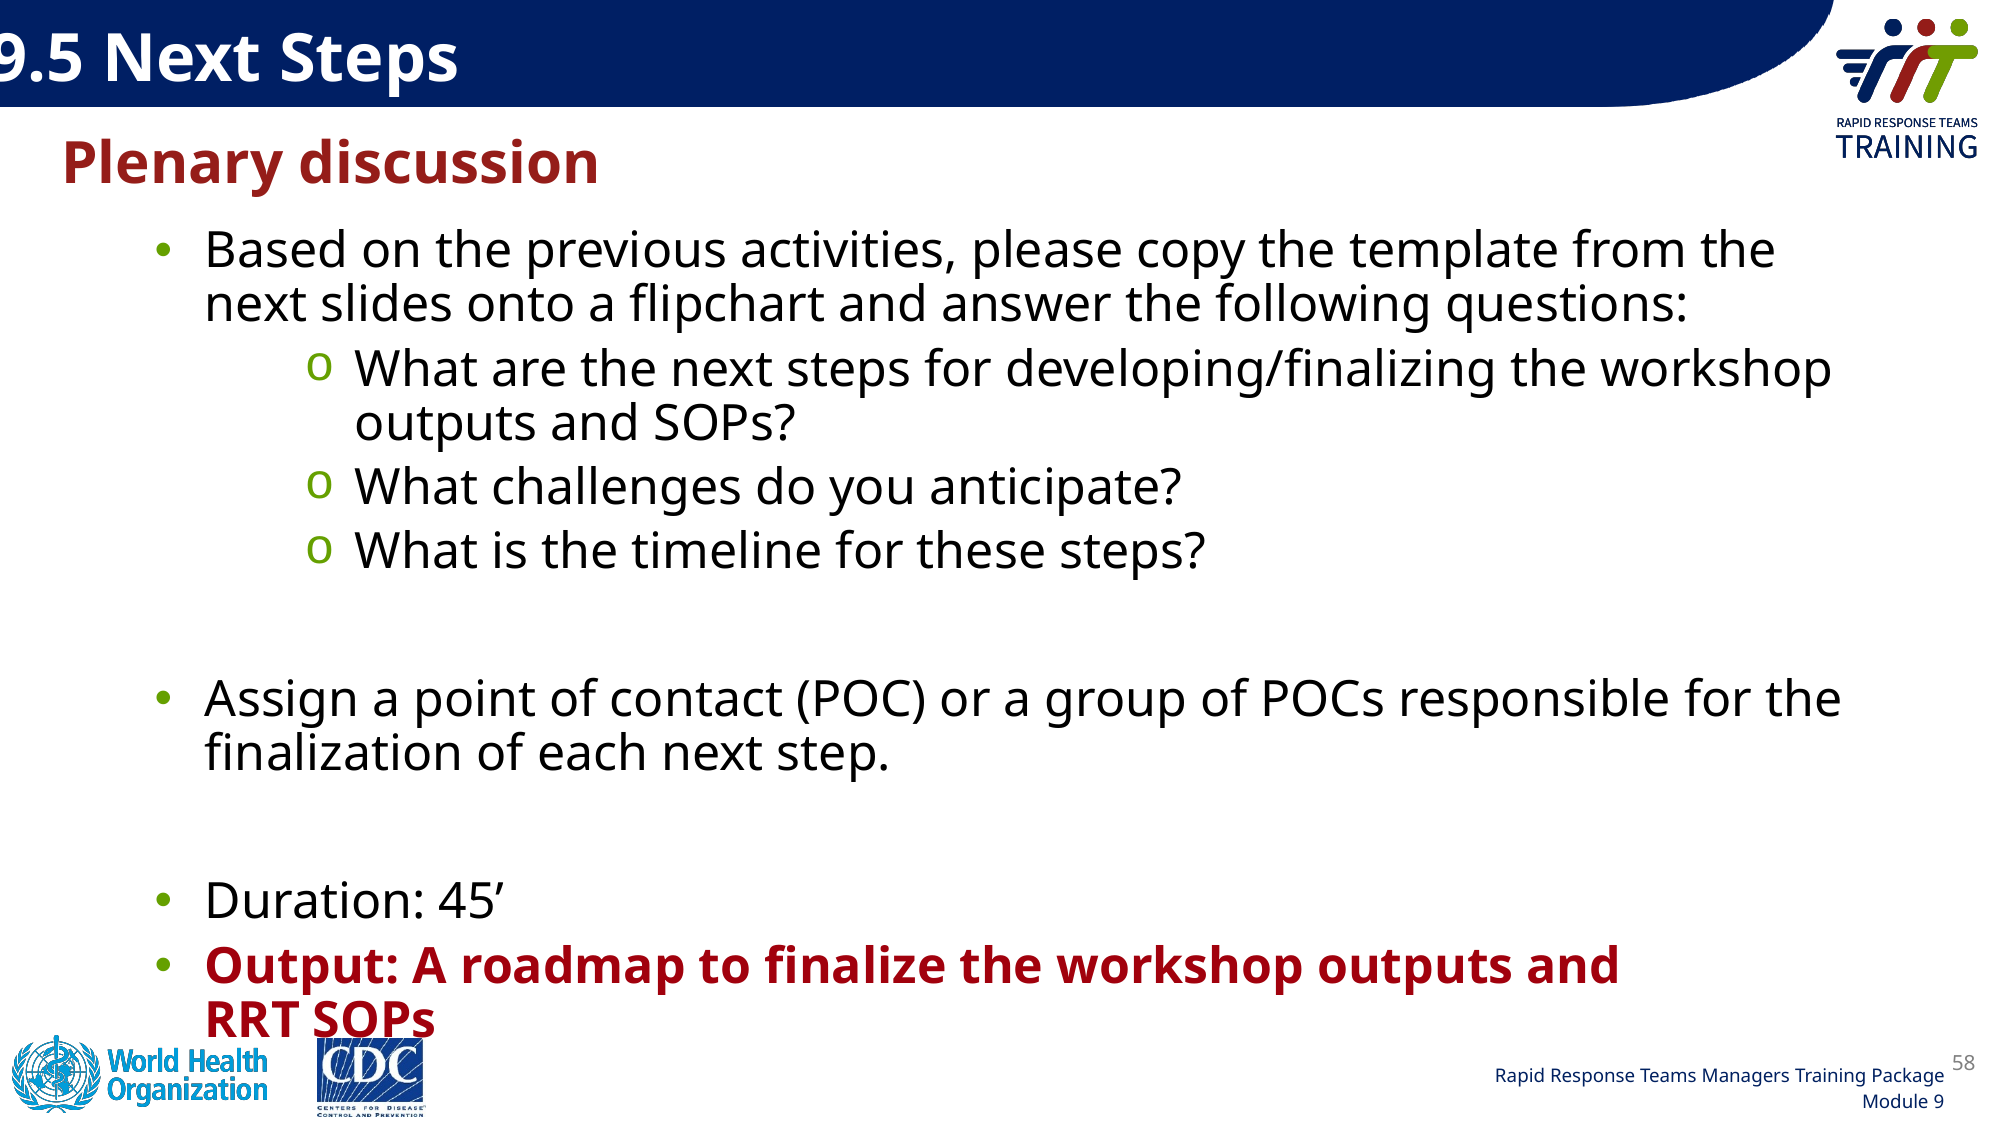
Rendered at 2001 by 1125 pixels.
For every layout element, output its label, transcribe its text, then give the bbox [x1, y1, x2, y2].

picture [12, 1035, 54, 1068]
picture [40, 1062, 47, 1070]
picture [36, 1088, 78, 1105]
picture [22, 1062, 26, 1077]
picture [12, 1083, 48, 1113]
picture [30, 1083, 37, 1091]
slide_number 58 [1929, 1041, 1998, 1095]
title Plenary discussion [53, 111, 1153, 219]
picture [71, 1053, 90, 1091]
picture [46, 1056, 54, 1062]
list Based on the previous activities, please copy the template from the next slides onto a flipchart and answer the following questions: What are the next steps for developing/finalizing the workshop outputs and SOPs? What challenges do you anticipate? What is the timeline for these steps? Assign a point of contact (POC) or a group of POCs responsible for the finalization of each next step. Duration: 45’ Output: A roadmap to finalize the workshop outputs and RRT SOPs [140, 216, 1855, 982]
picture [24, 1054, 36, 1087]
picture [34, 1054, 43, 1078]
picture [59, 1035, 267, 1113]
text_box 9.5 Next Steps [0, 0, 493, 103]
picture [0, 0, 1978, 167]
picture [317, 1038, 426, 1117]
picture [50, 1108, 62, 1113]
